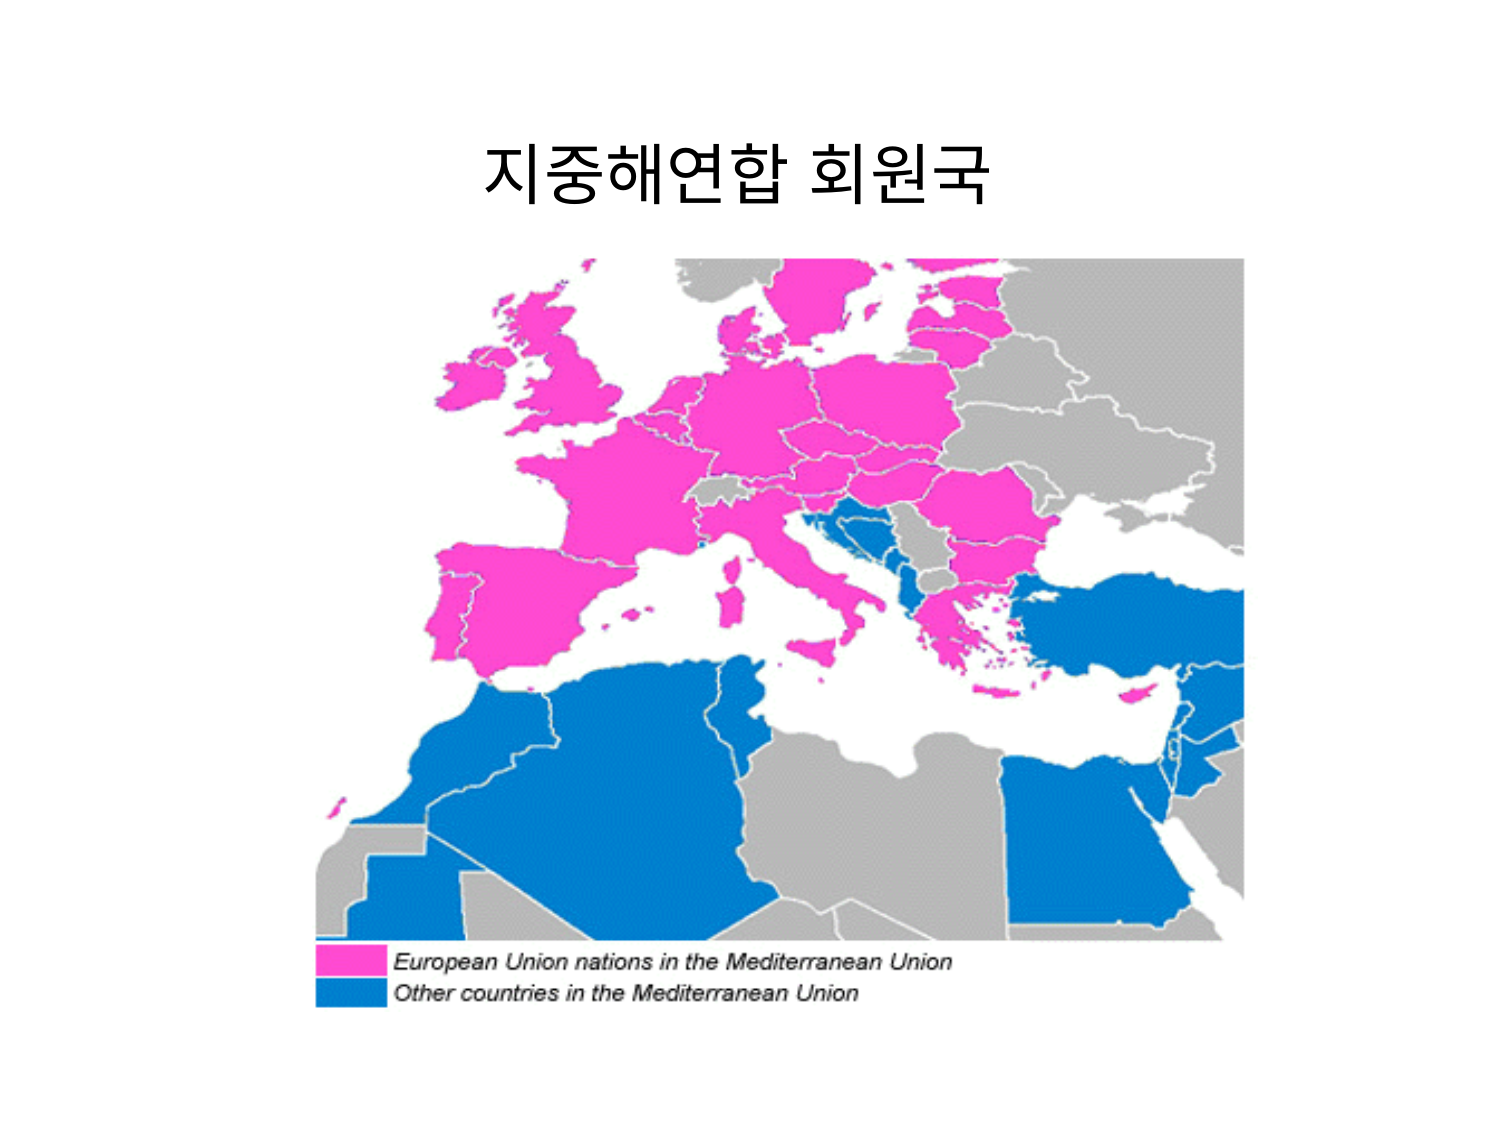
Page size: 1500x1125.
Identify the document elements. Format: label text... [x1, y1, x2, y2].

text_box 지중해연합 회원국 [371, 125, 1140, 221]
picture [312, 255, 1259, 1012]
